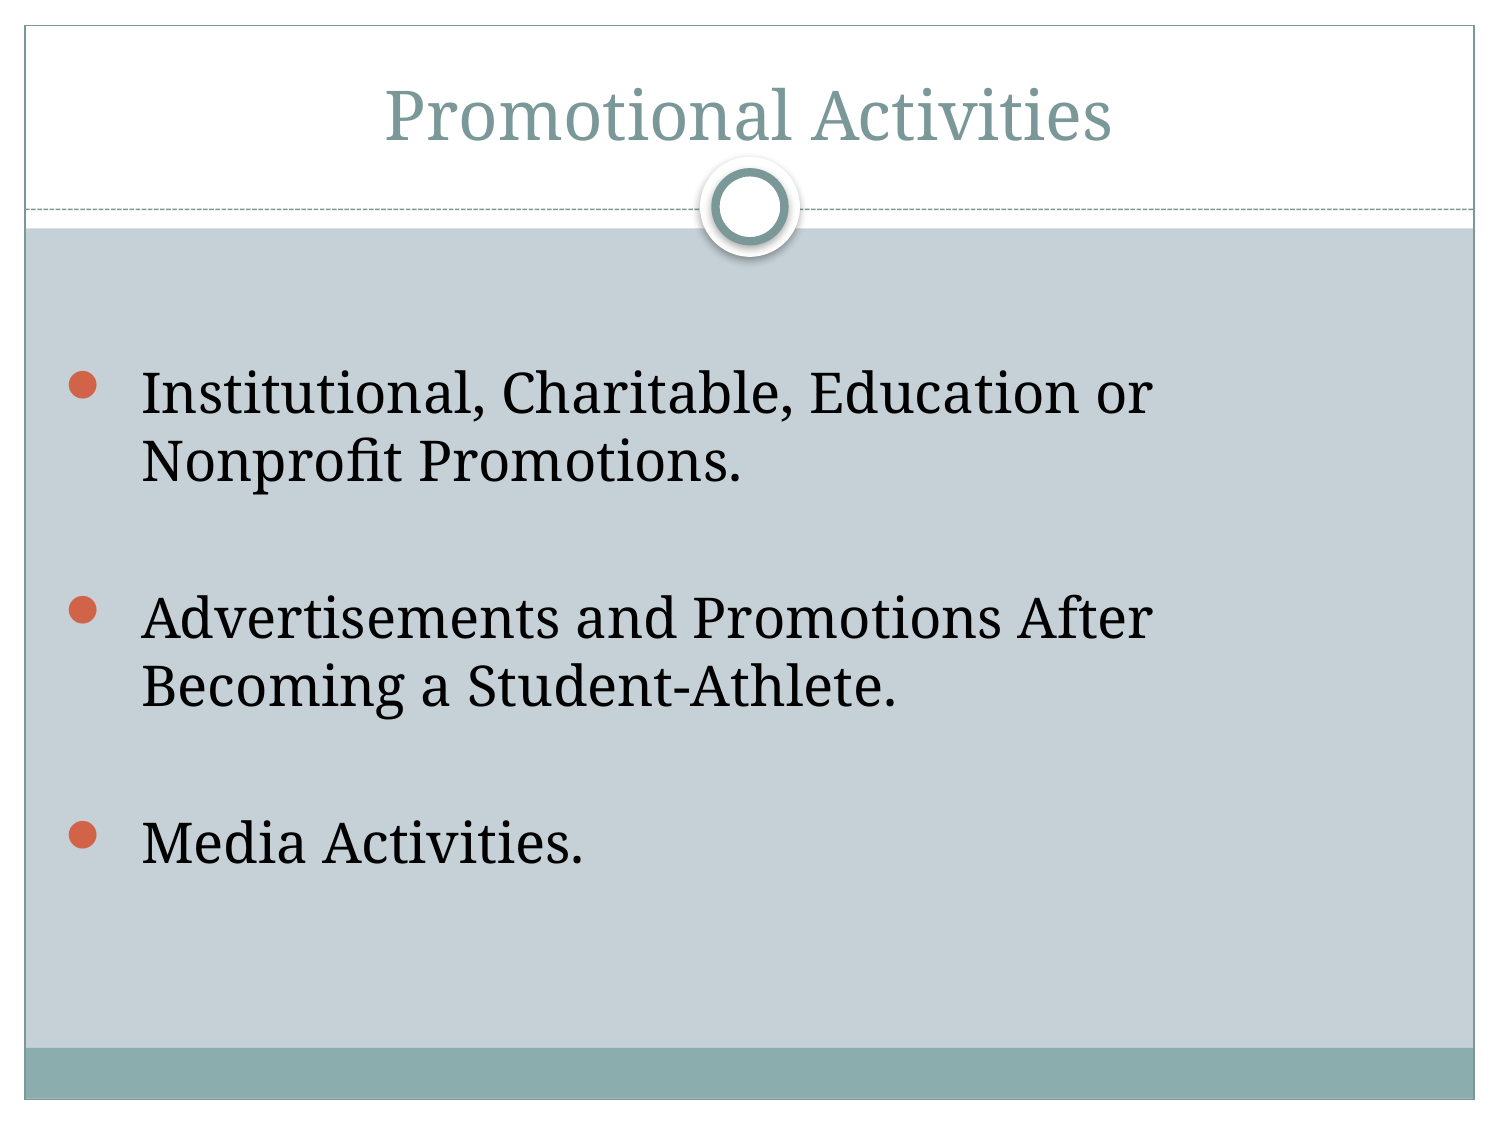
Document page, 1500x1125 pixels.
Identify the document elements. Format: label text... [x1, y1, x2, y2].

list Institutional, Charitable, Education or Nonprofit Promotions. Advertisements and Promotions After Becoming a Student-Athlete. Media Activities. [50, 350, 1445, 1012]
title Promotional Activities [49, 37, 1450, 162]
